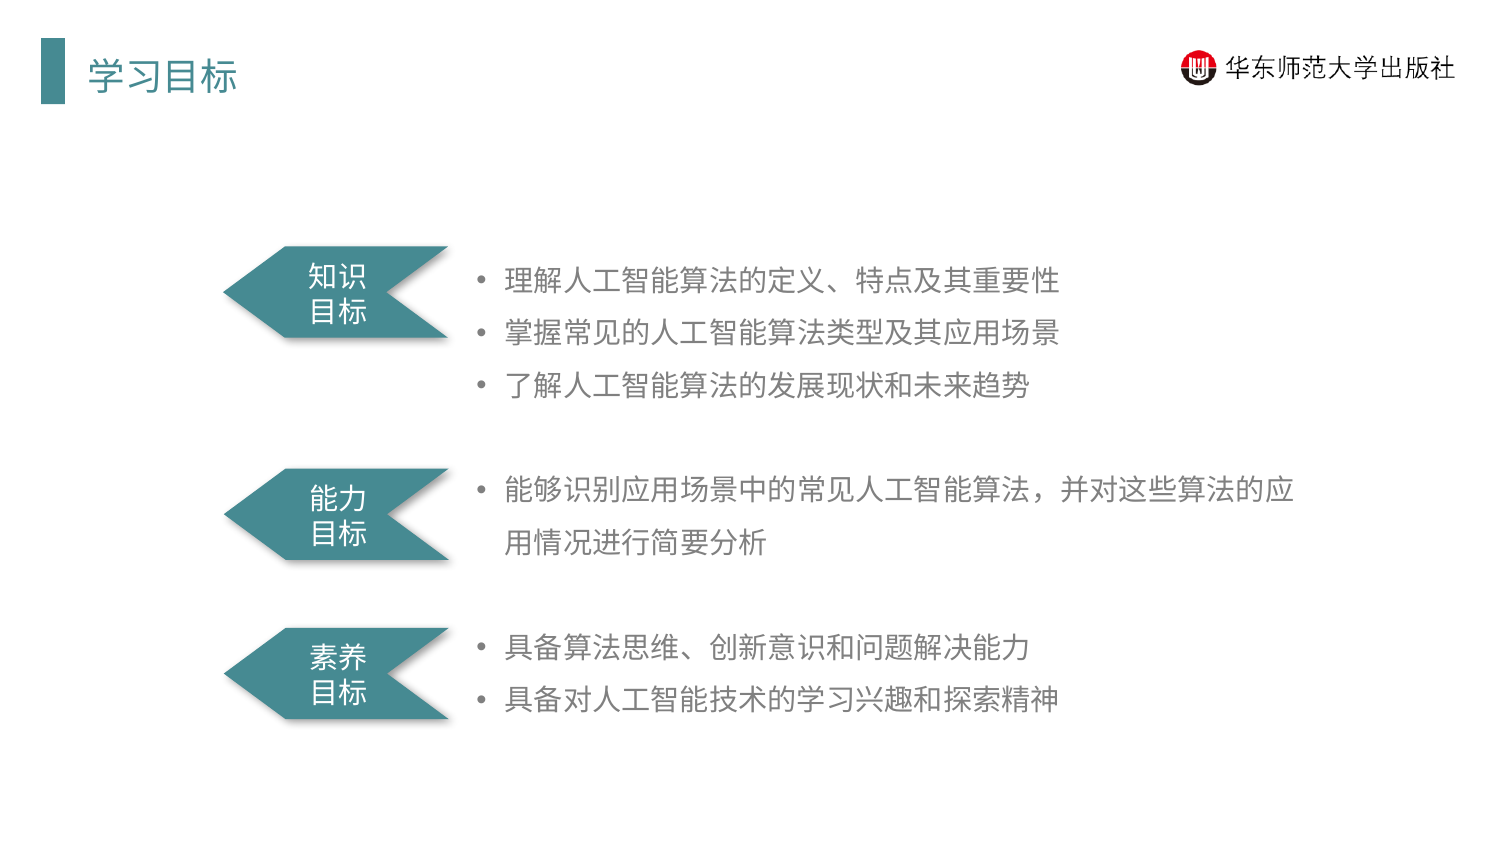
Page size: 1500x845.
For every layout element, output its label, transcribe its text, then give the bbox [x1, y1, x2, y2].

text_box 学习目标 [76, 47, 615, 104]
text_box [223, 627, 449, 724]
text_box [223, 468, 449, 565]
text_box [222, 246, 449, 343]
text_box 理解人工智能算法的定义、特点及其重要性 掌握常见的人工智能算法类型及其应用场景 了解人工智能算法的发展现状和未来趋势 能够识别应用场景中的常见人工智能算法，并对这些算法的应用情况进行简要分析 具备算法思维、创新意识和问题解决能力 具备对人工智能技术的学习兴趣和探索精神 [465, 238, 1332, 679]
picture [1181, 38, 1485, 86]
